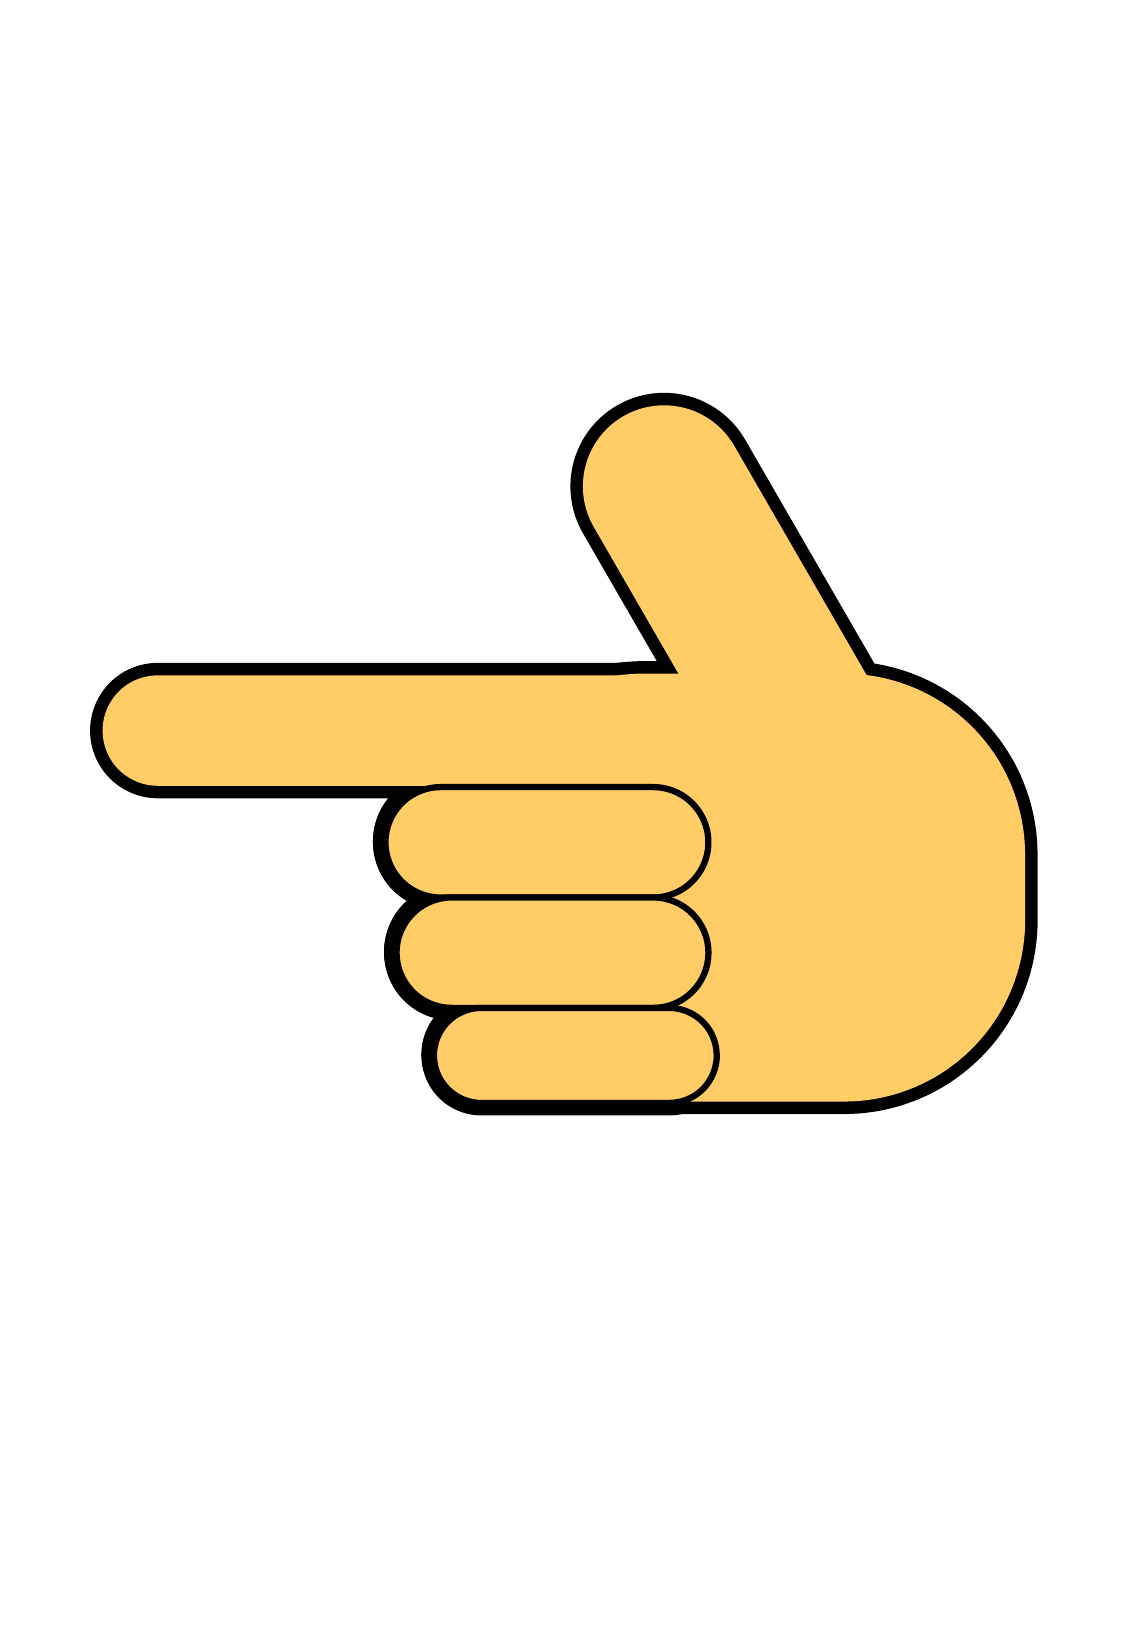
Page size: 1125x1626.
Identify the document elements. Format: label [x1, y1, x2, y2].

text_box [102, 383, 1026, 1104]
